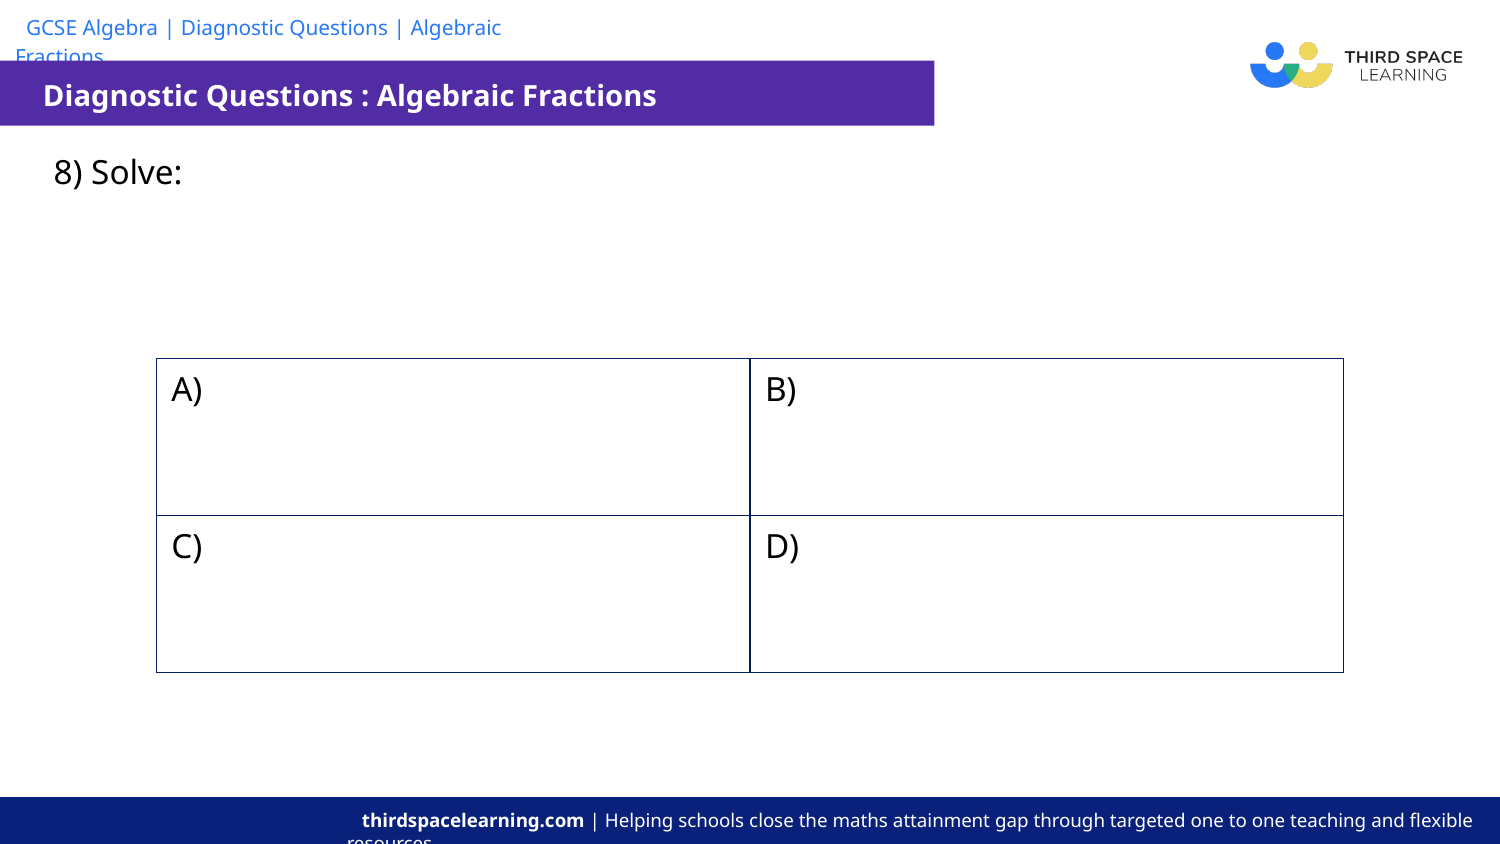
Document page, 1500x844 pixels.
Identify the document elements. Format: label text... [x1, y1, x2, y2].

text_box Diagnostic Questions : Algebraic Fractions [27, 61, 778, 127]
picture [1250, 33, 1465, 99]
